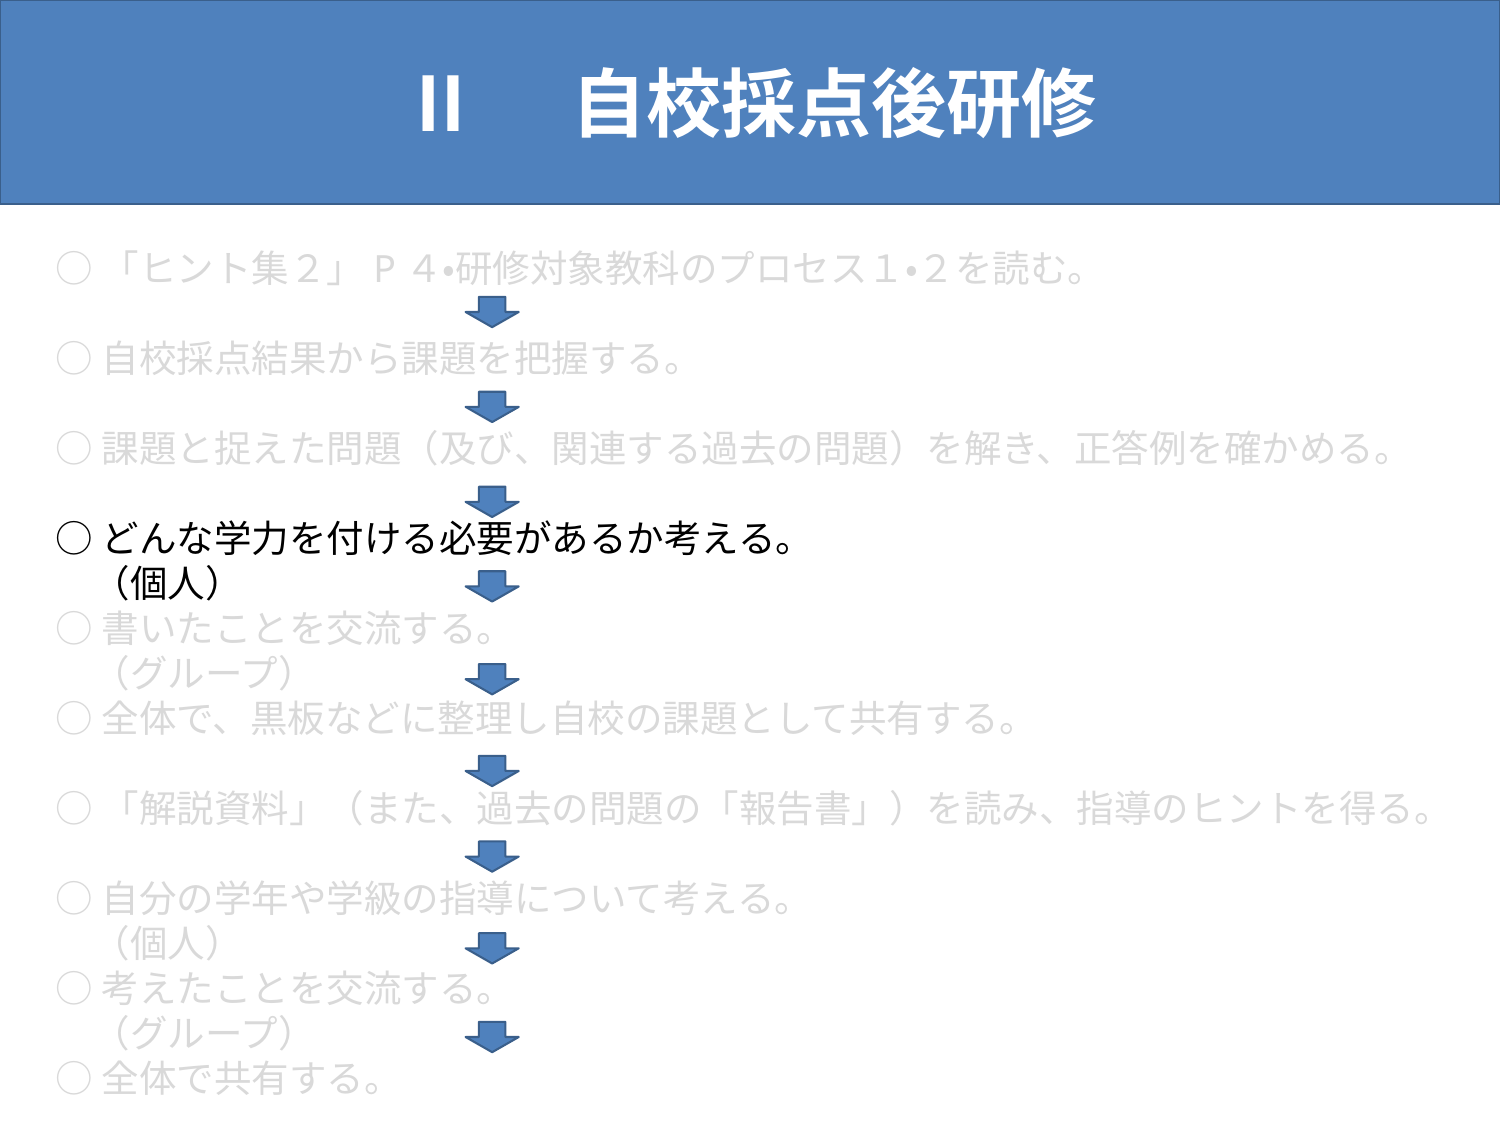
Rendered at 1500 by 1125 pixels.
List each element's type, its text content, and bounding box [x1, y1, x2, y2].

text_box [464, 570, 520, 603]
text_box [464, 754, 520, 788]
text_box [464, 485, 520, 518]
text_box [464, 390, 520, 423]
text_box [464, 840, 520, 873]
text_box [464, 663, 520, 696]
text_box Ⅱ 自校採点後研修 [0, 0, 1500, 205]
text_box [464, 932, 520, 965]
text_box ○「ヒント集２」P４・研修対象教科のプロセス１・２を読む。 ○自校採点結果から課題を把握する。 ○課題と捉えた問題（及び、関連する過去の問題）を解き、正答例を確かめる。 ○どんな学力を付ける必要があるか考える。 （個人） ○書いたことを交流する。 （グループ） ○全体で、黒板などに整理し自校の課題として共有する。 ○「解説資料」（また、過去の問題の「報告書」）を読み、指導のヒントを得る。 ○自分の学年や学級の指導について考える。 （個人） ○考えたことを交流する。 （グループ） ○全体で共有する。 [40, 237, 1460, 1108]
text_box [464, 1020, 520, 1054]
text_box [464, 295, 520, 329]
